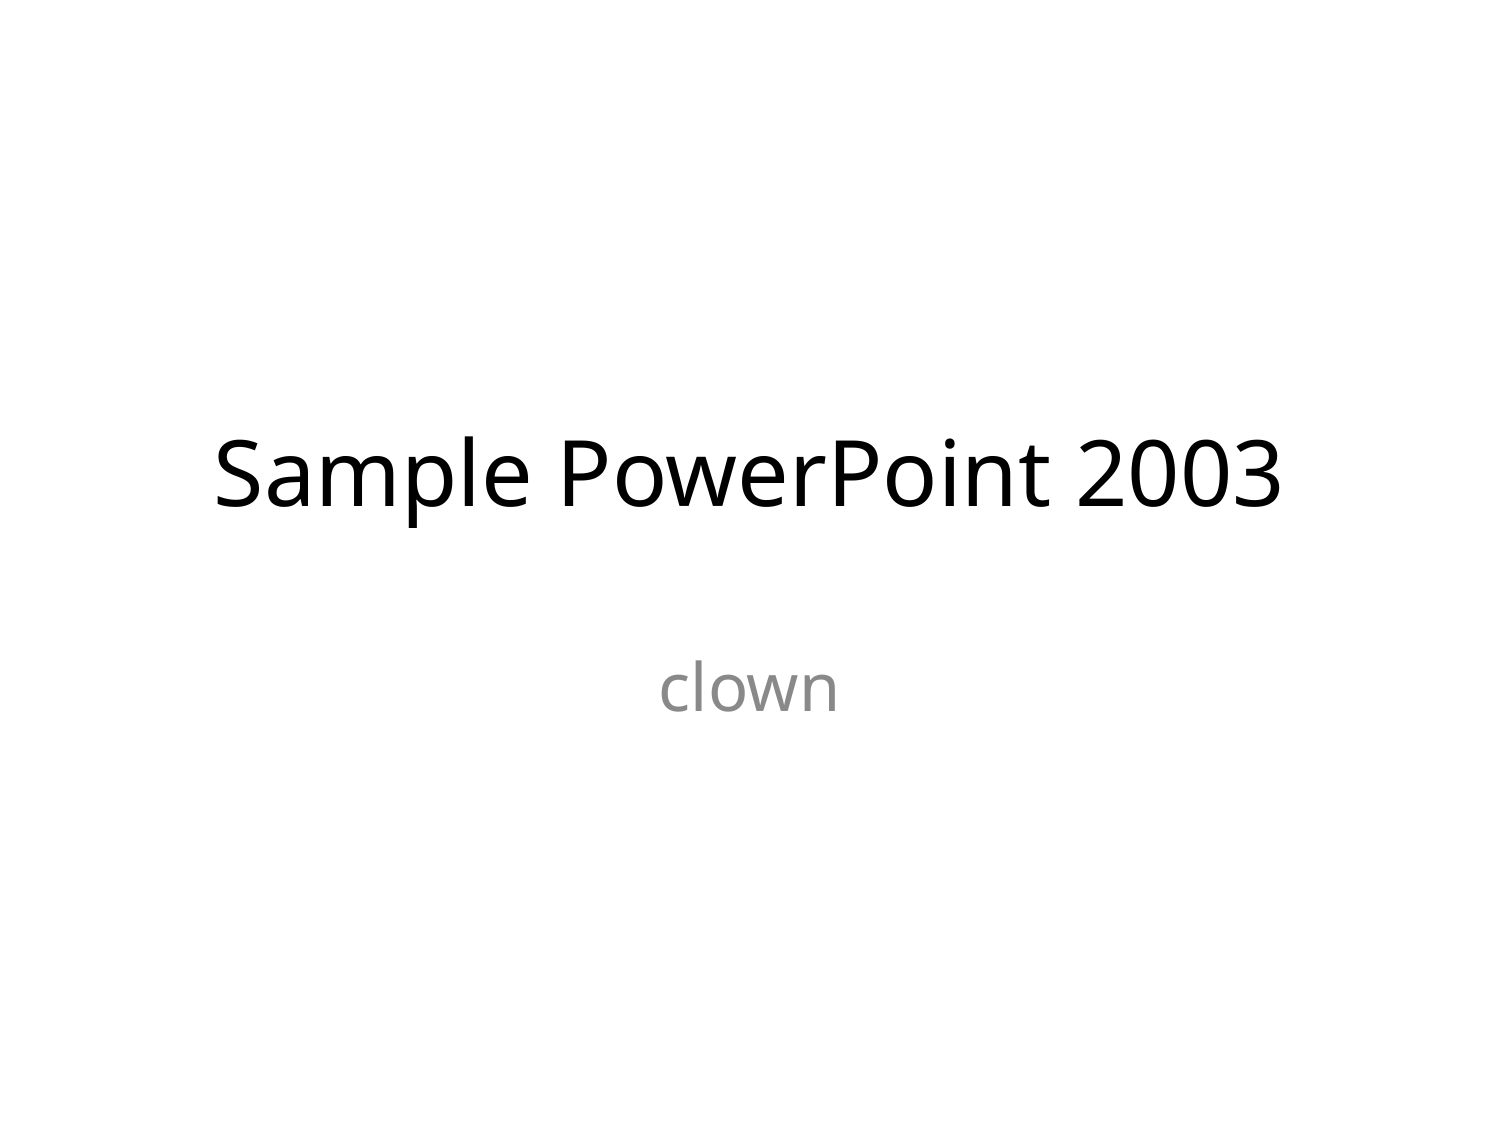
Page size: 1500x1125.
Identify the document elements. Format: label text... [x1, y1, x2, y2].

subtitle clown [225, 637, 1275, 925]
title Sample PowerPoint 2003 [112, 349, 1388, 591]
